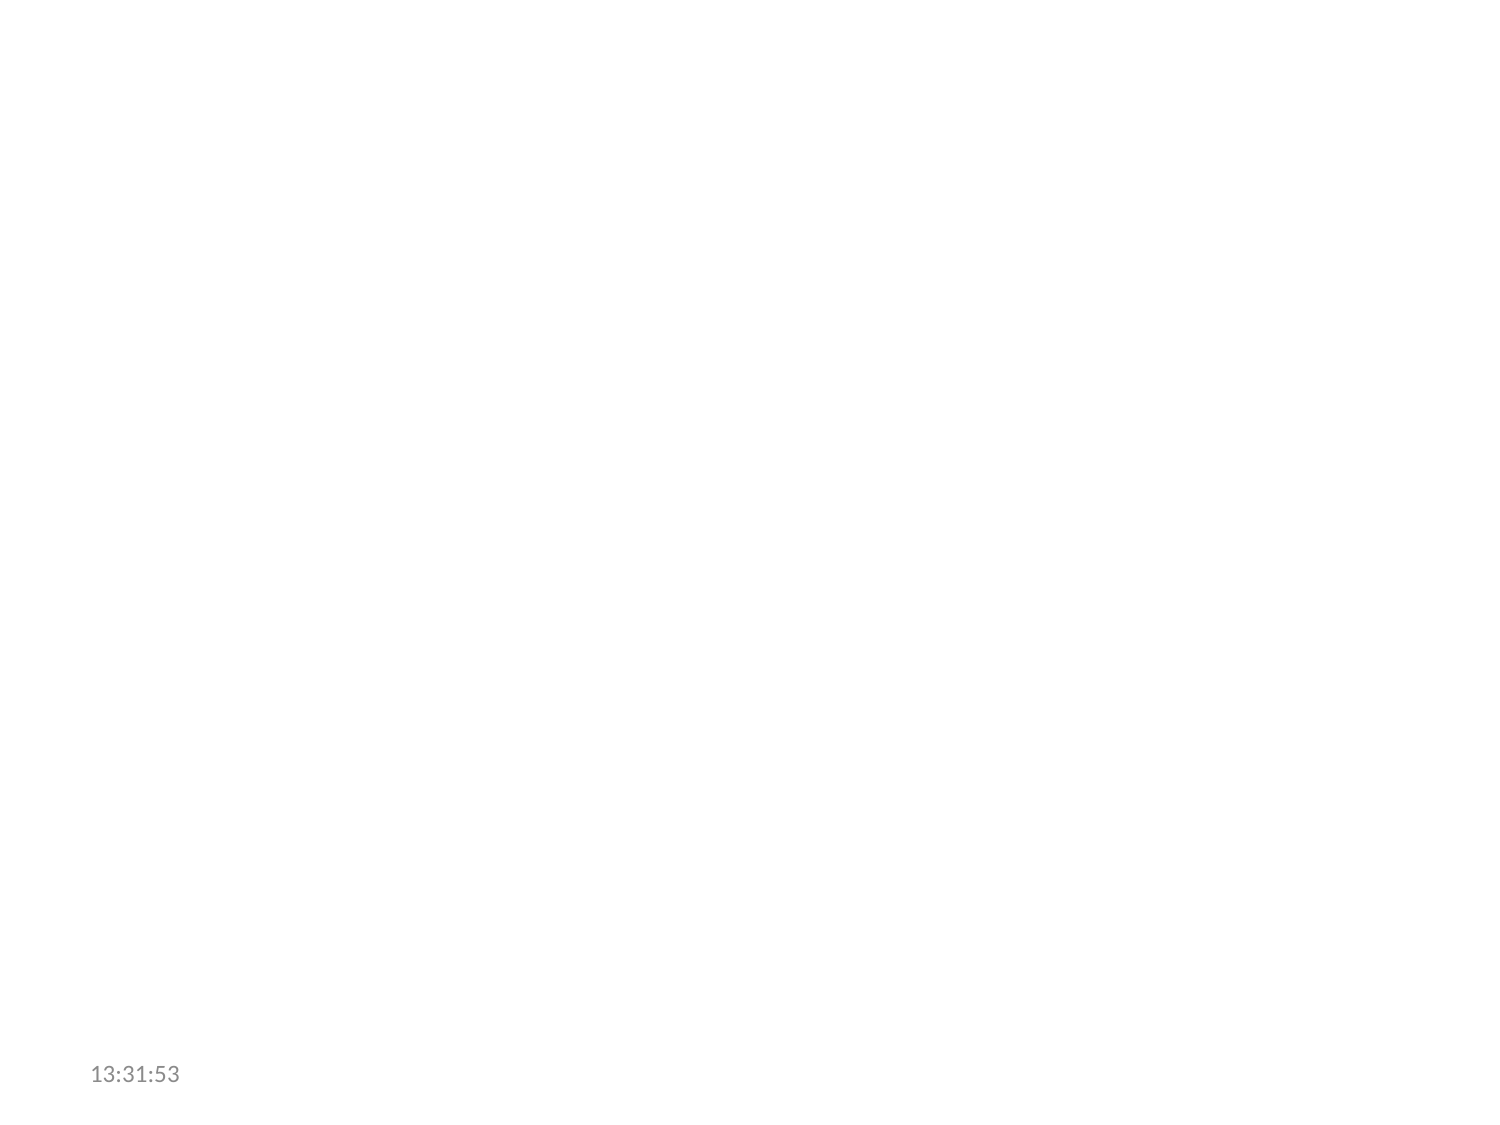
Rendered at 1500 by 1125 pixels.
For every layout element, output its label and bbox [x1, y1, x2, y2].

slide_number [75, 1042, 425, 1103]
